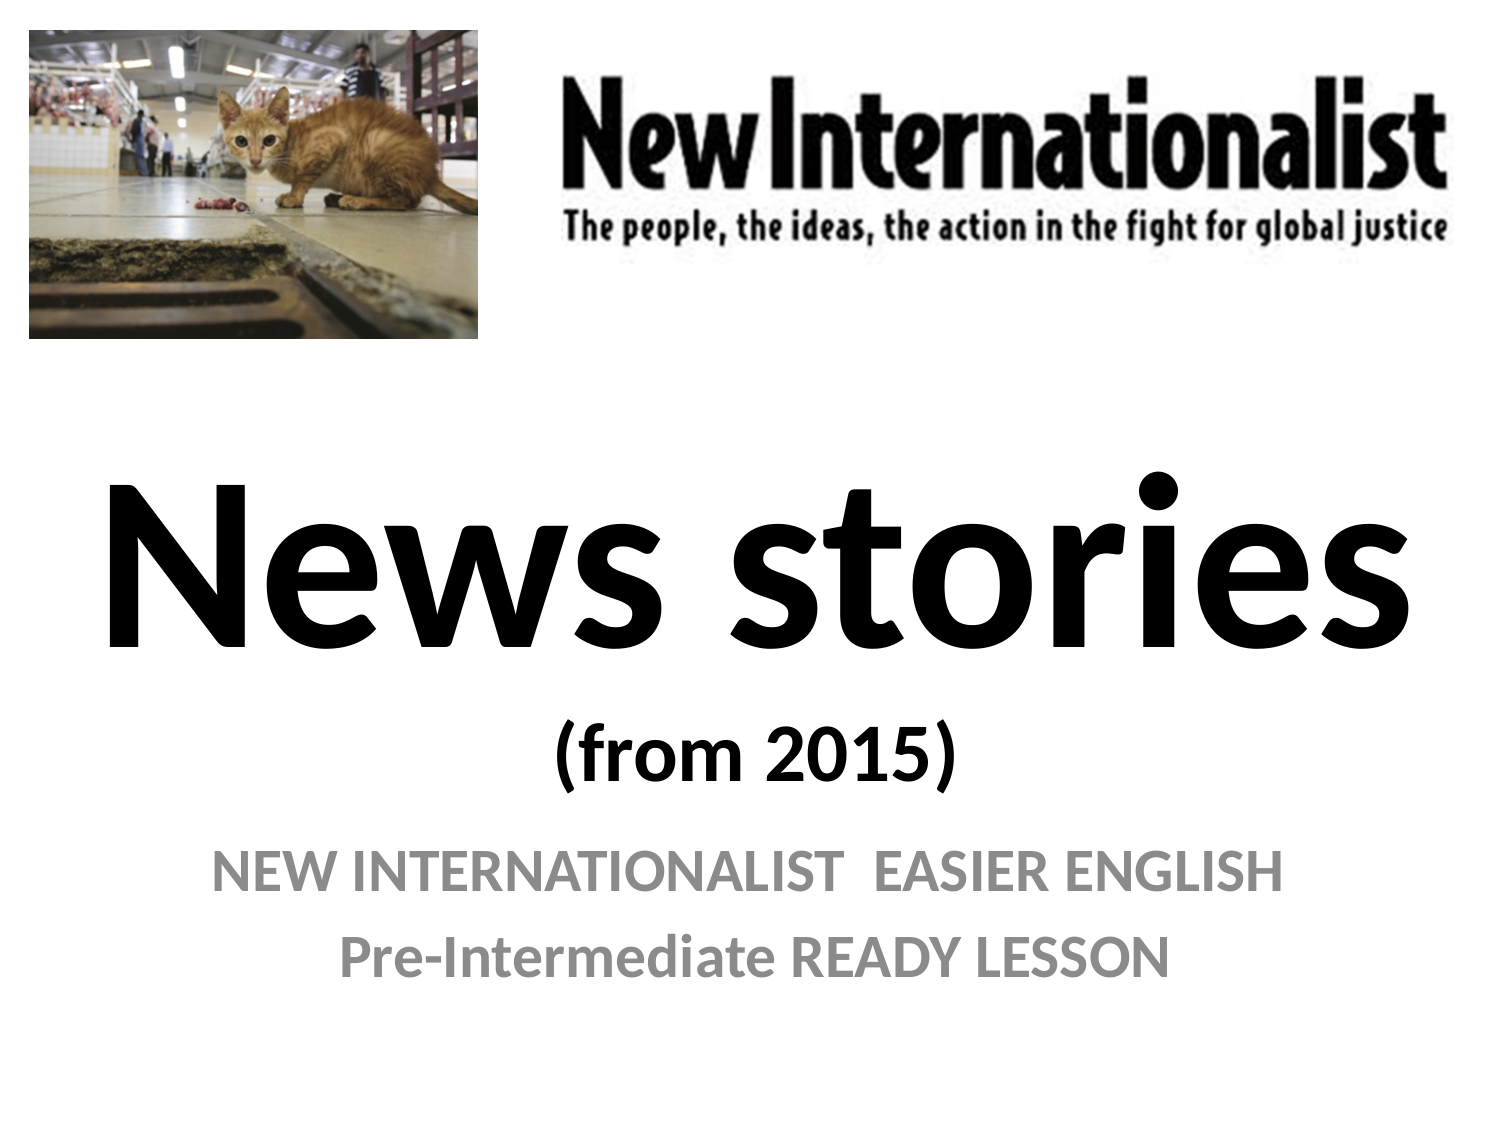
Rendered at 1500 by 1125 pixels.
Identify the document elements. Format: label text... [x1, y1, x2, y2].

subtitle NEW INTERNATIONALIST EASIER ENGLISH Pre-Intermediate READY LESSON [64, 822, 1447, 1000]
picture [560, 54, 1477, 286]
title News stories (from 2015) [53, 385, 1459, 811]
picture [29, 30, 478, 340]
